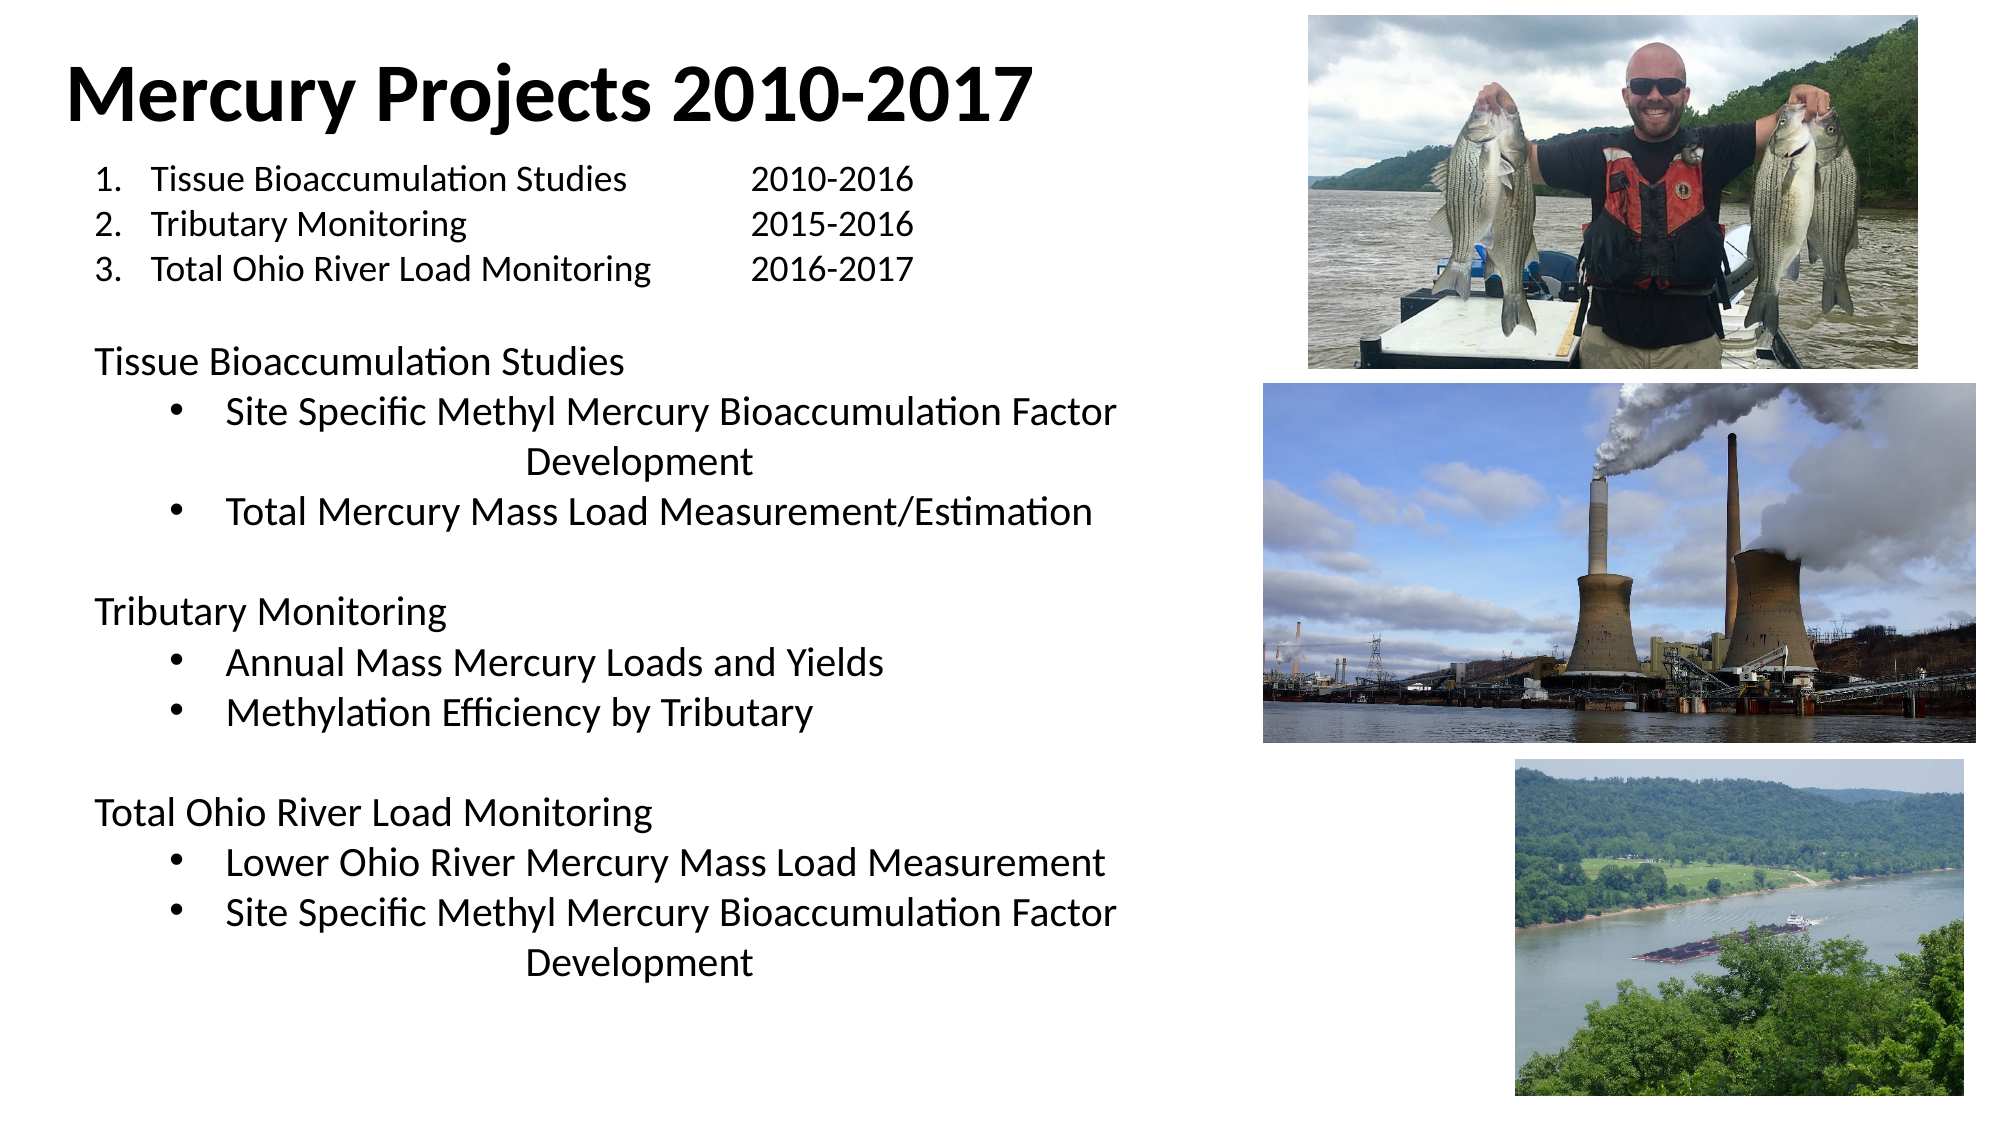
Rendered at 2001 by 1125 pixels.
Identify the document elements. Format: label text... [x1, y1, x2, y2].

text_box Mercury Projects 2010-2017 [50, 30, 1102, 146]
picture [1263, 383, 1976, 743]
text_box Tissue Bioaccumulation Studies 2010-2016 Tributary Monitoring 2015-2016 Total Ohio River Load Monitoring 2016-2017 Tissue Bioaccumulation Studies Site Specific Methyl Mercury Bioaccumulation Factor Development Total Mercury Mass Load Measurement/Estimation Tributary Monitoring Annual Mass Mercury Loads and Yields Methylation Efficiency by Tributary Total Ohio River Load Monitoring Lower Ohio River Mercury Mass Load Measurement Site Specific Methyl Mercury Bioaccumulation Factor Development [79, 146, 1249, 1037]
picture [1308, 15, 1918, 369]
picture [1515, 759, 1964, 1096]
